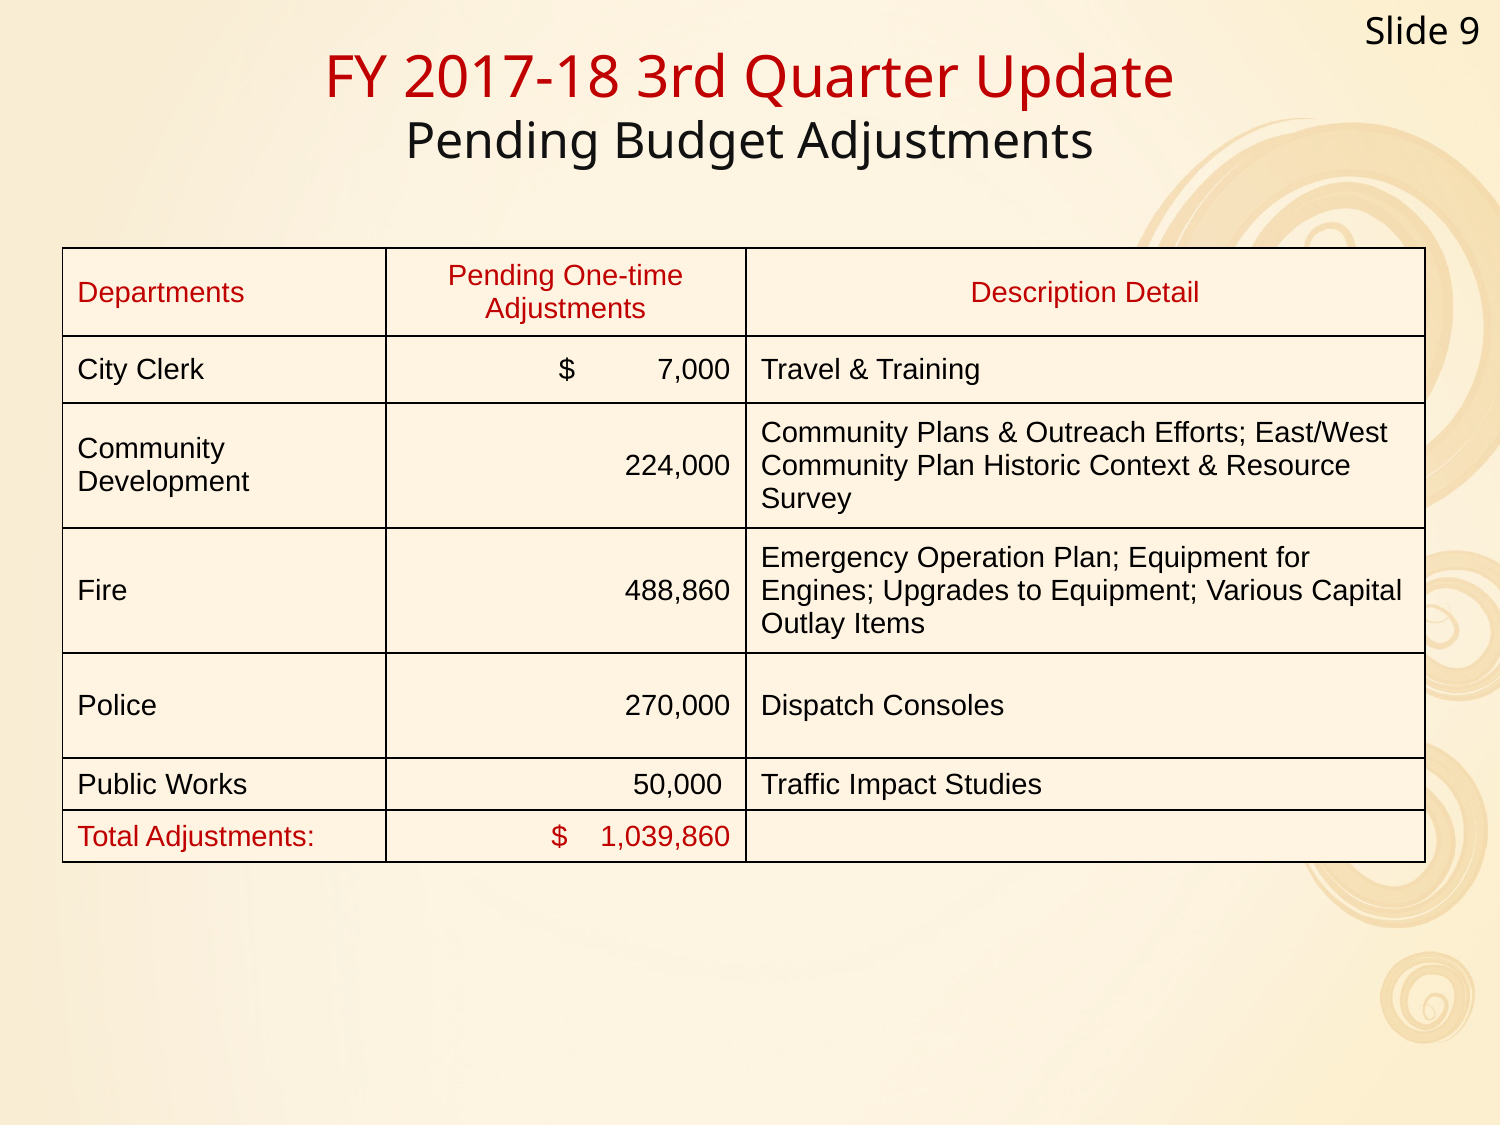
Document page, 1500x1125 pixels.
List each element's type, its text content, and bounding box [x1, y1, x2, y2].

text_box Slide 9 [1349, 0, 1500, 75]
table_cell 270,000 [387, 654, 745, 757]
table_cell Police [63, 654, 385, 757]
table_cell Traffic Impact Studies [747, 759, 1424, 809]
title FY 2017-18 3rd Quarter Update Pending Budget Adjustments [75, 37, 1425, 171]
table_cell Community Plans & Outreach Efforts; East/West Community Plan Historic Context & Resource Survey [747, 404, 1424, 527]
table_cell $ 7,000 [387, 337, 745, 402]
table_cell Fire [63, 529, 385, 652]
table_cell [747, 811, 1424, 861]
table_cell $ 1,039,860 [387, 811, 745, 861]
table_cell 488,860 [387, 529, 745, 652]
table_cell 50,000 [387, 759, 745, 809]
table_cell Total Adjustments: [63, 811, 385, 861]
table_header Description Detail [747, 249, 1424, 335]
table_cell Dispatch Consoles [747, 654, 1424, 757]
table_cell Emergency Operation Plan; Equipment for Engines; Upgrades to Equipment; Various Capital Outlay Items [747, 529, 1424, 652]
table_header Pending One-time Adjustments [387, 249, 745, 335]
table_header Departments [63, 249, 385, 335]
table_cell Travel & Training [747, 337, 1424, 402]
table_cell Community Development [63, 404, 385, 527]
table_cell City Clerk [63, 337, 385, 402]
picture [0, 0, 1500, 1125]
table_cell 224,000 [387, 404, 745, 527]
table_cell Public Works [63, 759, 385, 809]
